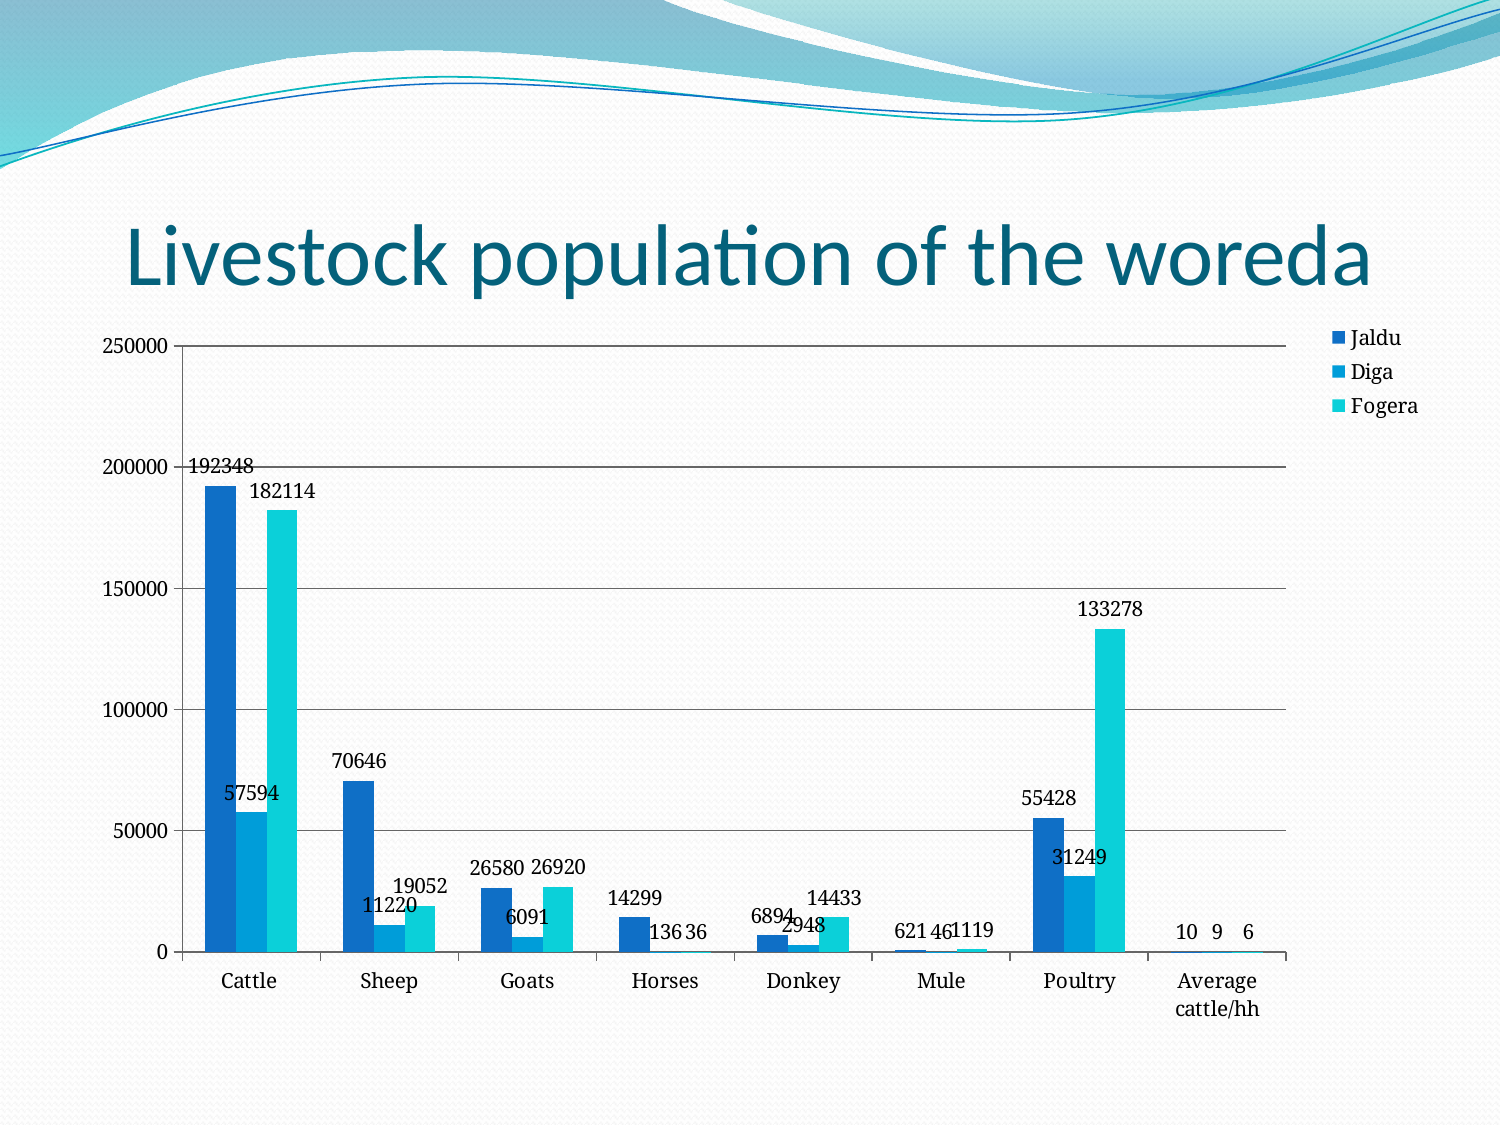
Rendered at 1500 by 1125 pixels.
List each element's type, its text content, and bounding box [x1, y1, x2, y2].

chart [74, 317, 1426, 1038]
title Livestock population of the woreda [75, 115, 1425, 303]
